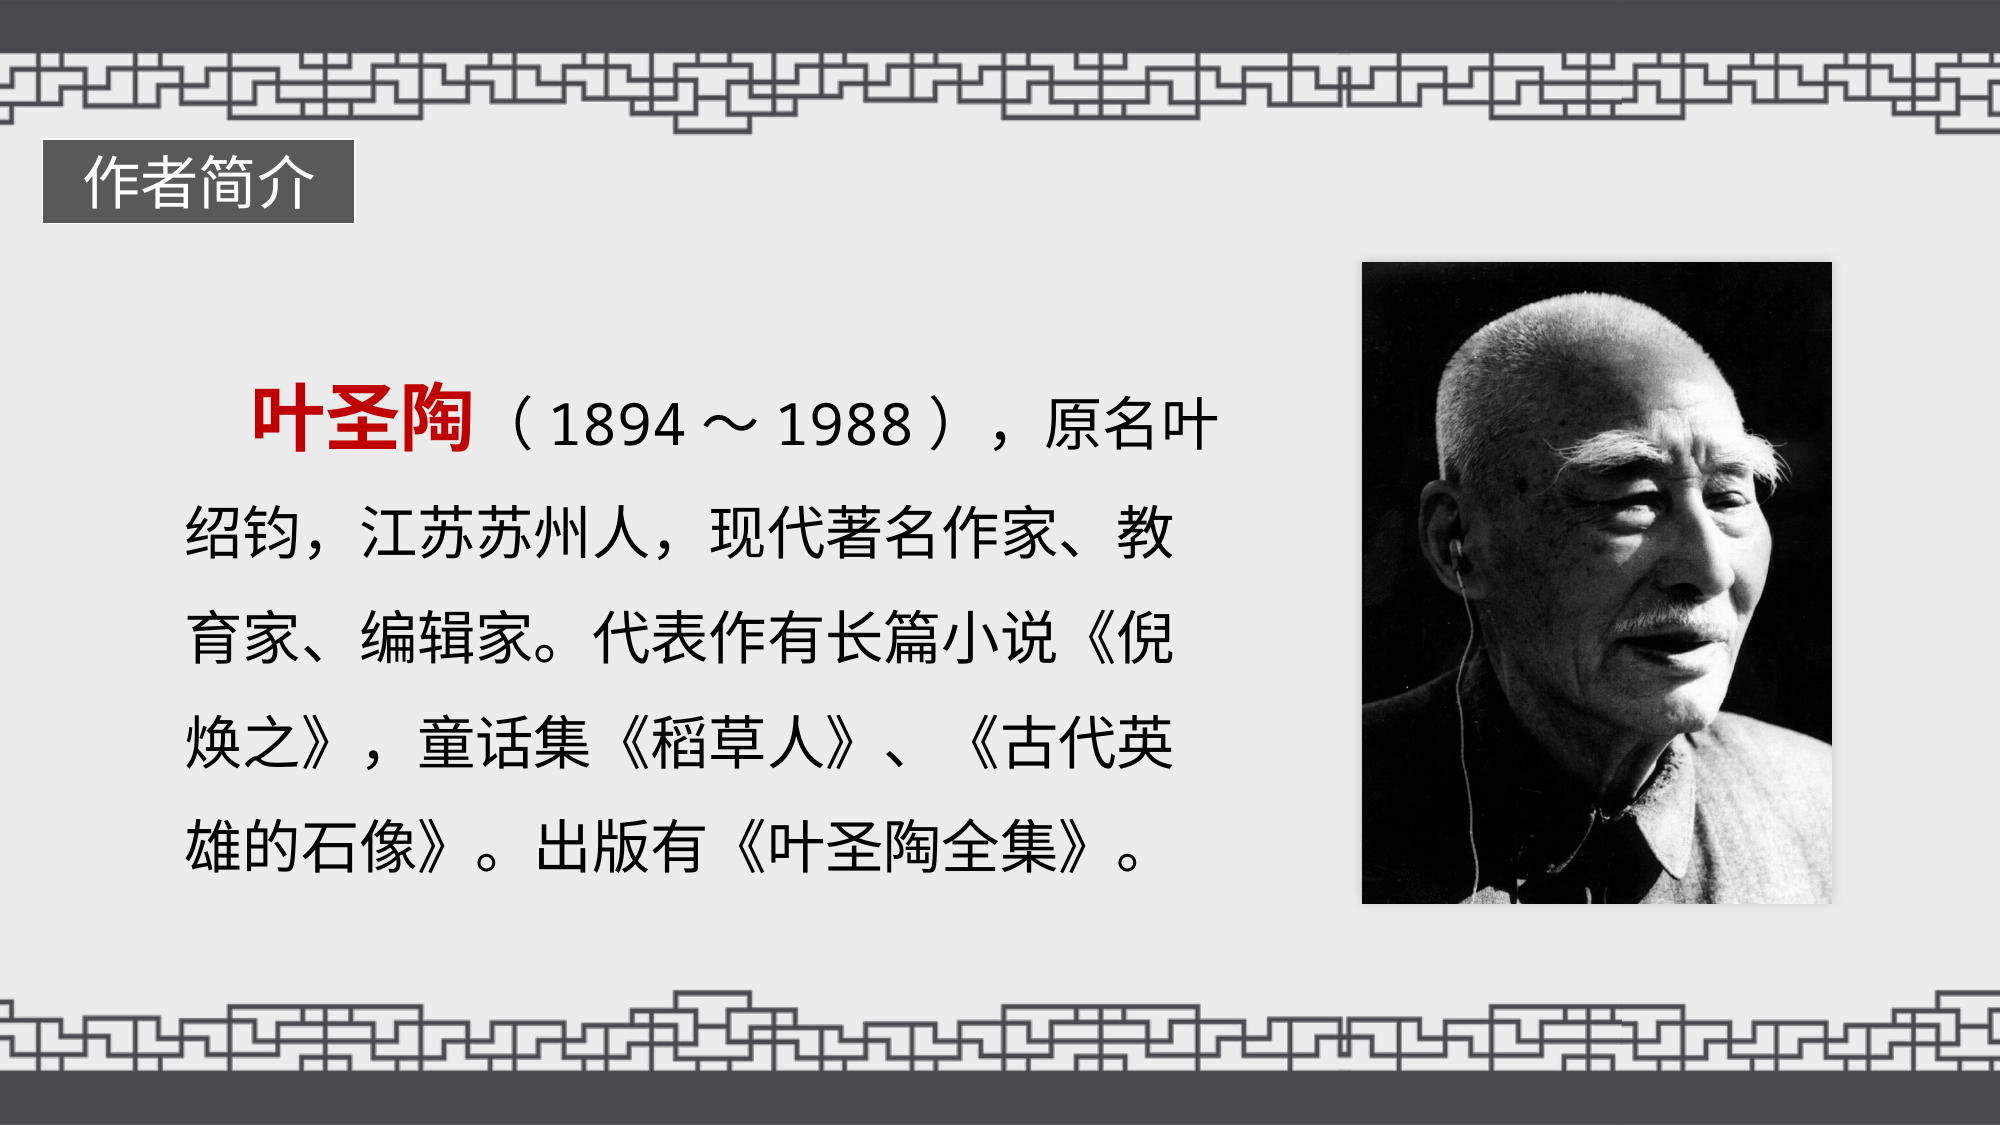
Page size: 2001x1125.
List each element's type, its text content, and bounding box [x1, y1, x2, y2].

text_box 作者简介 [42, 139, 355, 224]
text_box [0, 0, 2000, 136]
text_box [0, 989, 2000, 1125]
picture [1362, 262, 1832, 904]
text_box 叶圣陶（1894～1988），原名叶绍钧，江苏苏州人，现代著名作家、教育家、编辑家。代表作有长篇小说《倪焕之》，童话集《稻草人》、《古代英雄的石像》。出版有《叶圣陶全集》。 [169, 318, 1241, 889]
